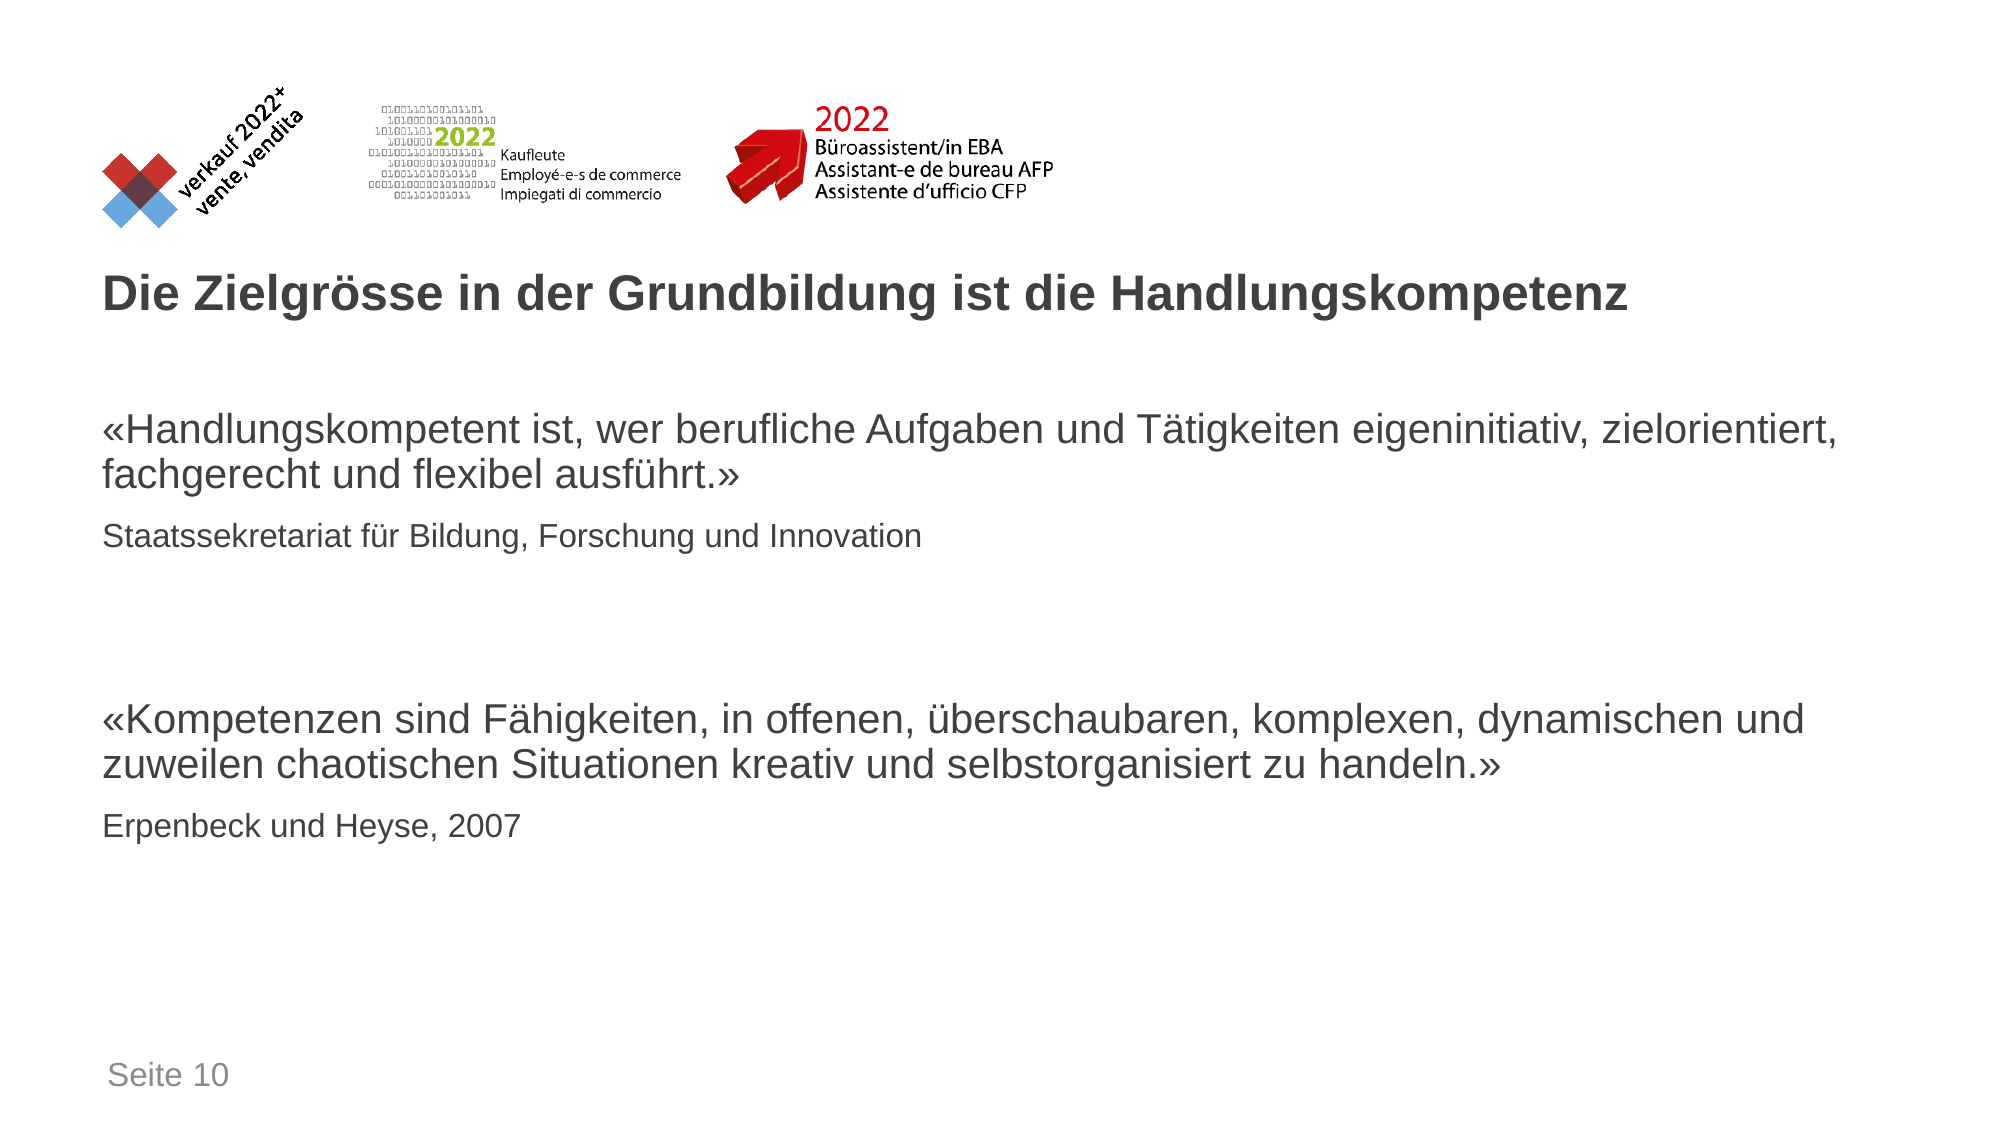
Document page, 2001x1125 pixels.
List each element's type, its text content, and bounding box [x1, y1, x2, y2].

picture [102, 87, 303, 228]
picture [369, 106, 681, 204]
list «Handlungskompetent ist, wer berufliche Aufgaben und Tätigkeiten eigeninitiativ, zielorientiert, fachgerecht und flexibel ausführt.» Staatssekretariat für Bildung, Forschung und Innovation «Kompetenzen sind Fähigkeiten, in offenen, überschaubaren, komplexen, dynamischen und zuweilen chaotischen Situationen kreativ und selbstorganisiert zu handeln.» Erpenbeck und Heyse, 2007 [102, 407, 1940, 1037]
title Die Zielgrösse in der Grundbildung ist die Handlungskompetenz [102, 267, 1940, 407]
picture [726, 106, 1053, 204]
slide_number Seite 10 [92, 1042, 346, 1103]
